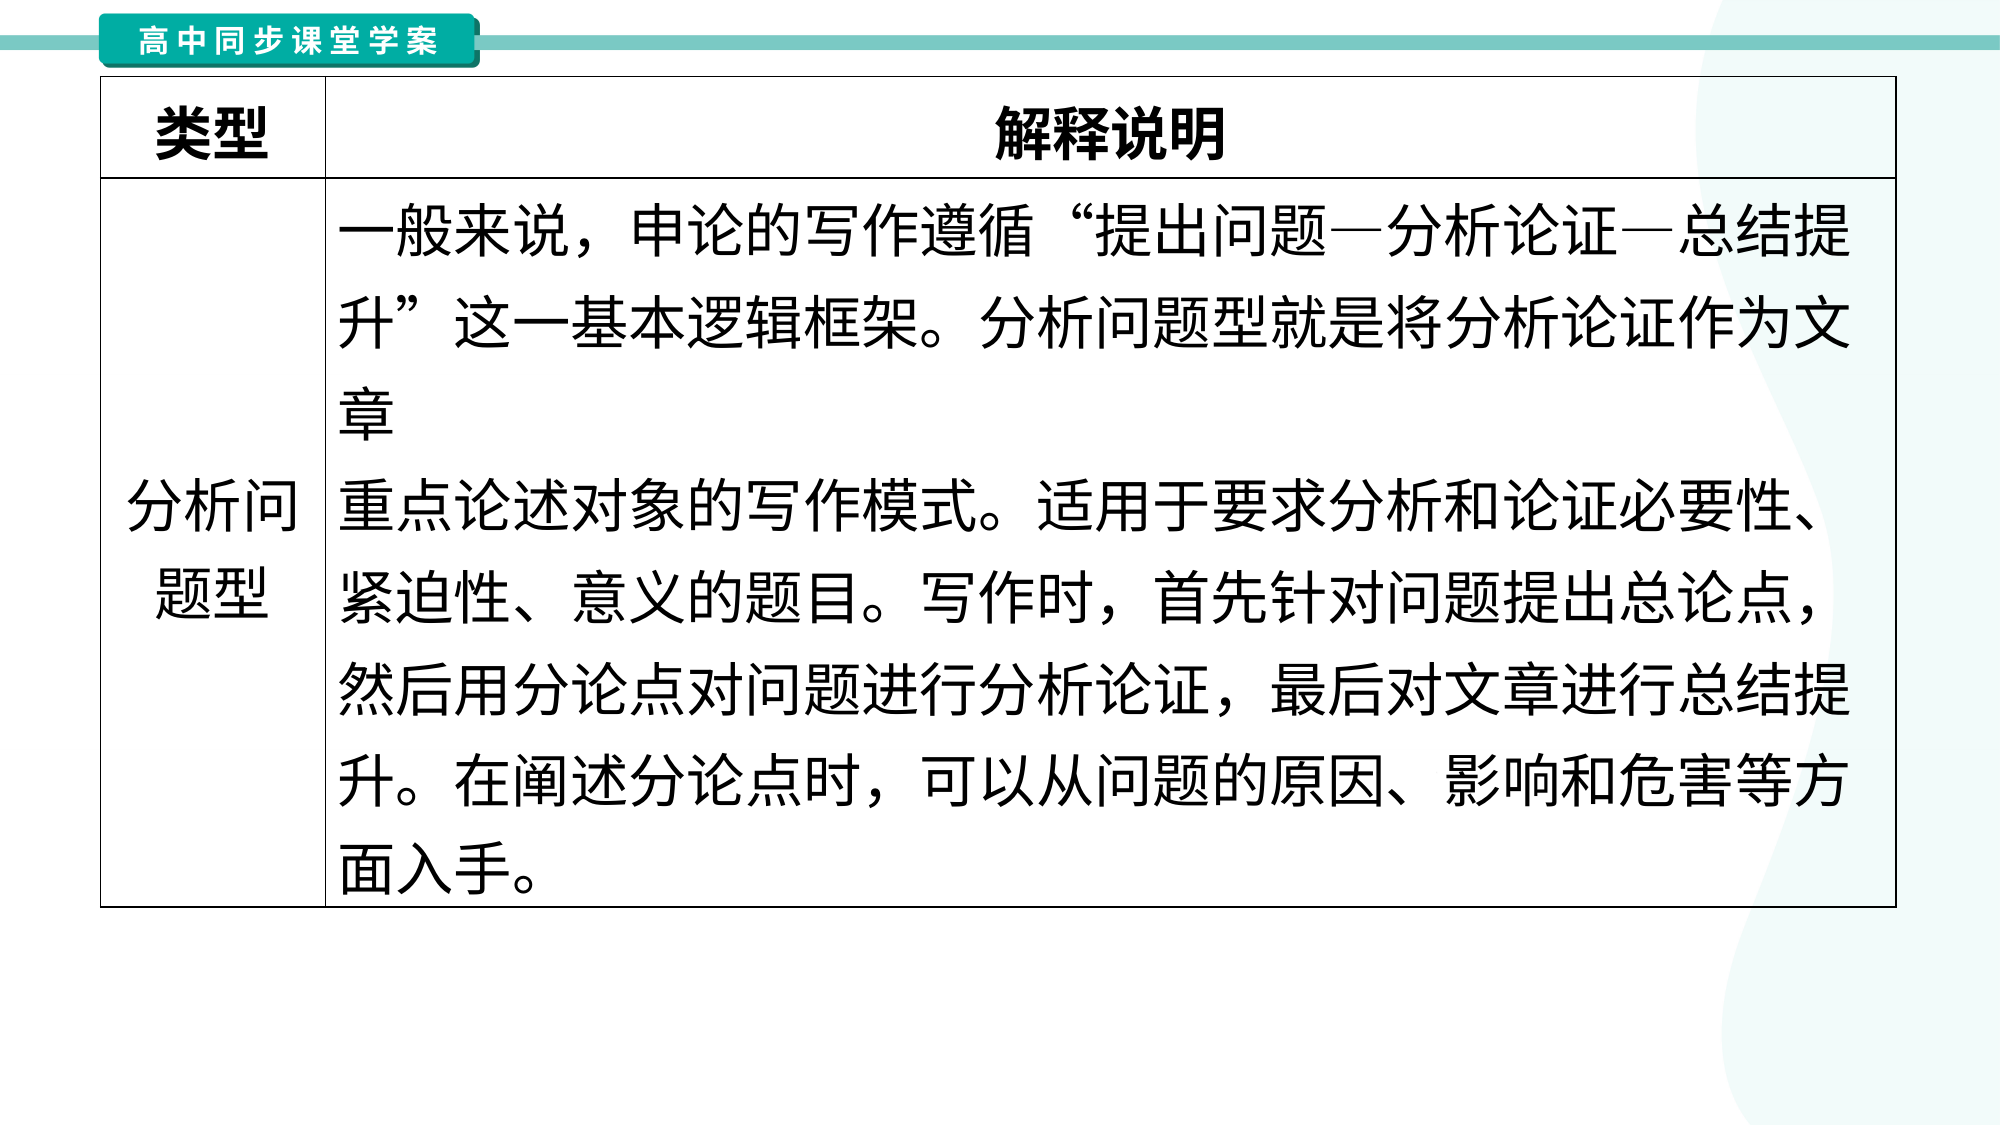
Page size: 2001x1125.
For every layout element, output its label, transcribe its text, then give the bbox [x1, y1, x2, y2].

table_cell 一般来说，申论的写作遵循“提出问题—分析论证—总结提 升”这一基本逻辑框架。分析问题型就是将分析论证作为文章 重点论述对象的写作模式。适用于要求分析和论证必要性、 紧迫性、意义的题目。写作时，首先针对问题提出总论点， 然后用分论点对问题进行分析论证，最后对文章进行总结提 升。在阐述分论点时，可以从问题的原因、影响和危害等方 面入手。 [326, 179, 1895, 906]
table_header 解释说明 [326, 77, 1895, 177]
table_header 类型 [101, 77, 325, 177]
picture [0, 0, 2000, 1125]
table_cell 分析问 题型 [101, 179, 325, 906]
